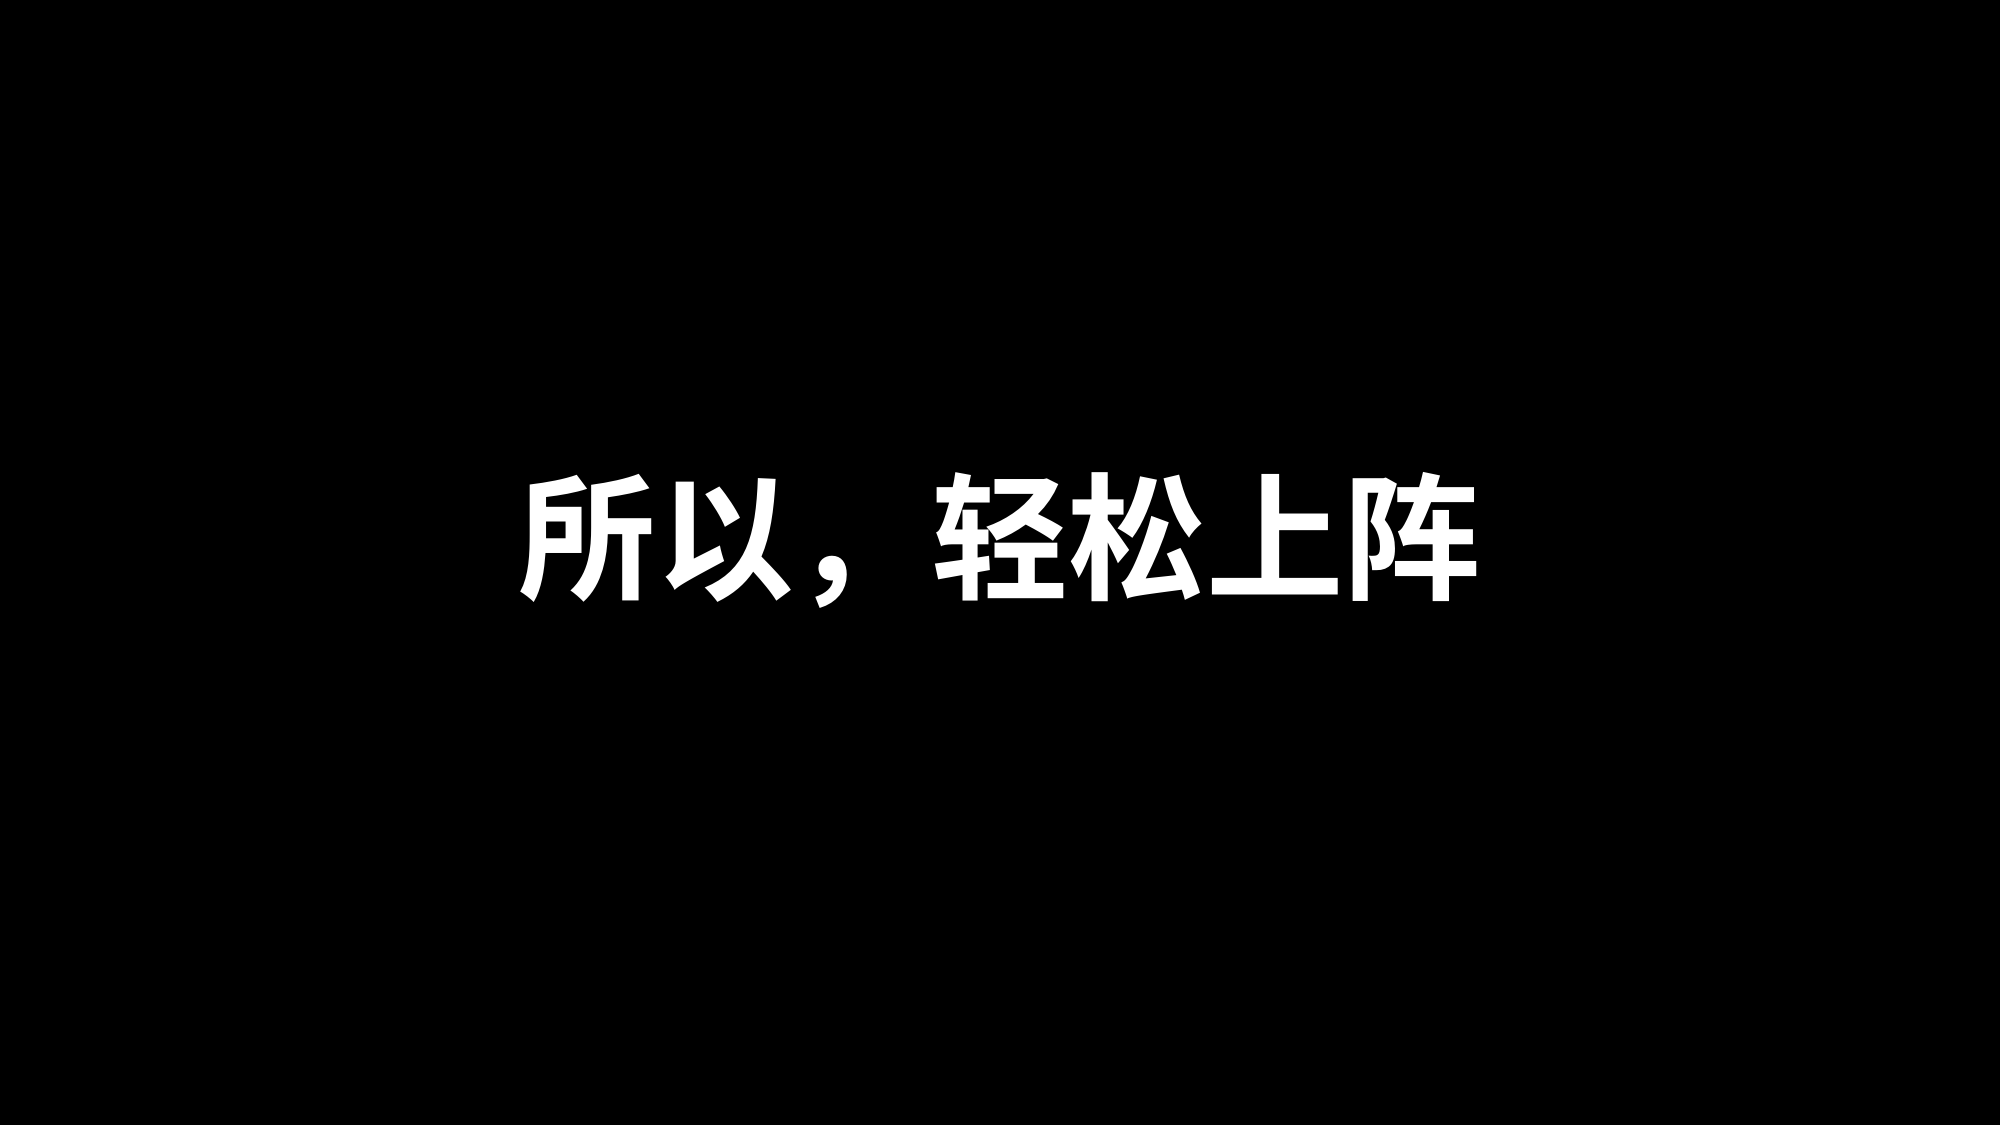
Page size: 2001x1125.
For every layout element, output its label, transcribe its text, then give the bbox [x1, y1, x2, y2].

text_box 所以，轻松上阵 [518, 452, 1482, 618]
